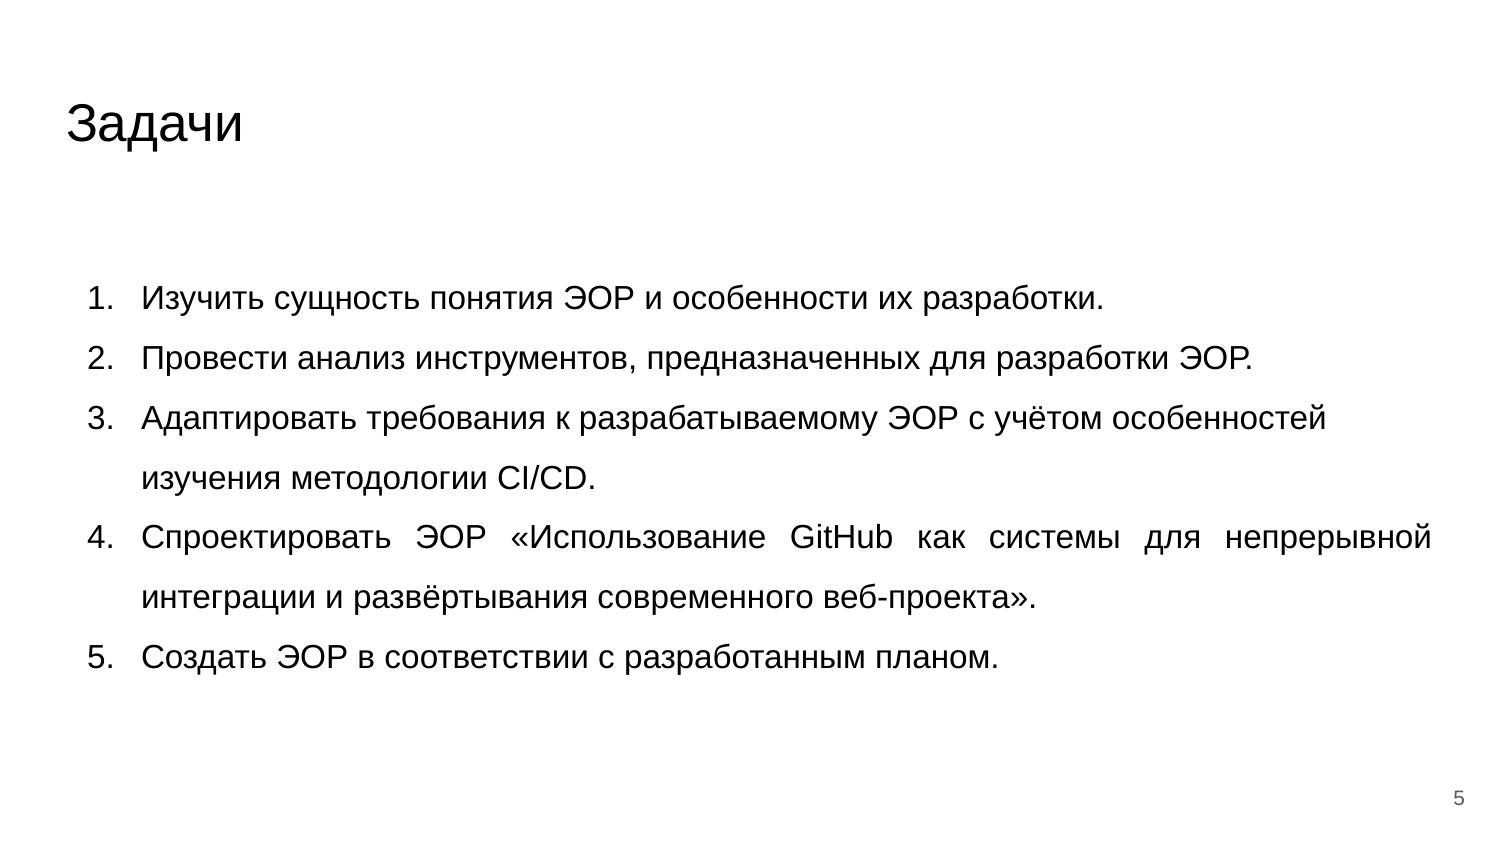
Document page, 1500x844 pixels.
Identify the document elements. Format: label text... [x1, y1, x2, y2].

title Задачи [51, 72, 1449, 167]
list Изучить сущность понятия ЭОР и особенности их разработки. Провести анализ инструментов, предназначенных для разработки ЭОР. Адаптировать требования к разрабатываемому ЭОР с учётом особенностей изучения методологии CI/CD. Спроектировать ЭОР «Использование GitHub как системы для непрерывной интеграции и развёртывания современного веб-проекта». Создать ЭОР в соответствии с разработанным планом. [51, 187, 1449, 745]
slide_number ‹#› [1389, 764, 1480, 830]
